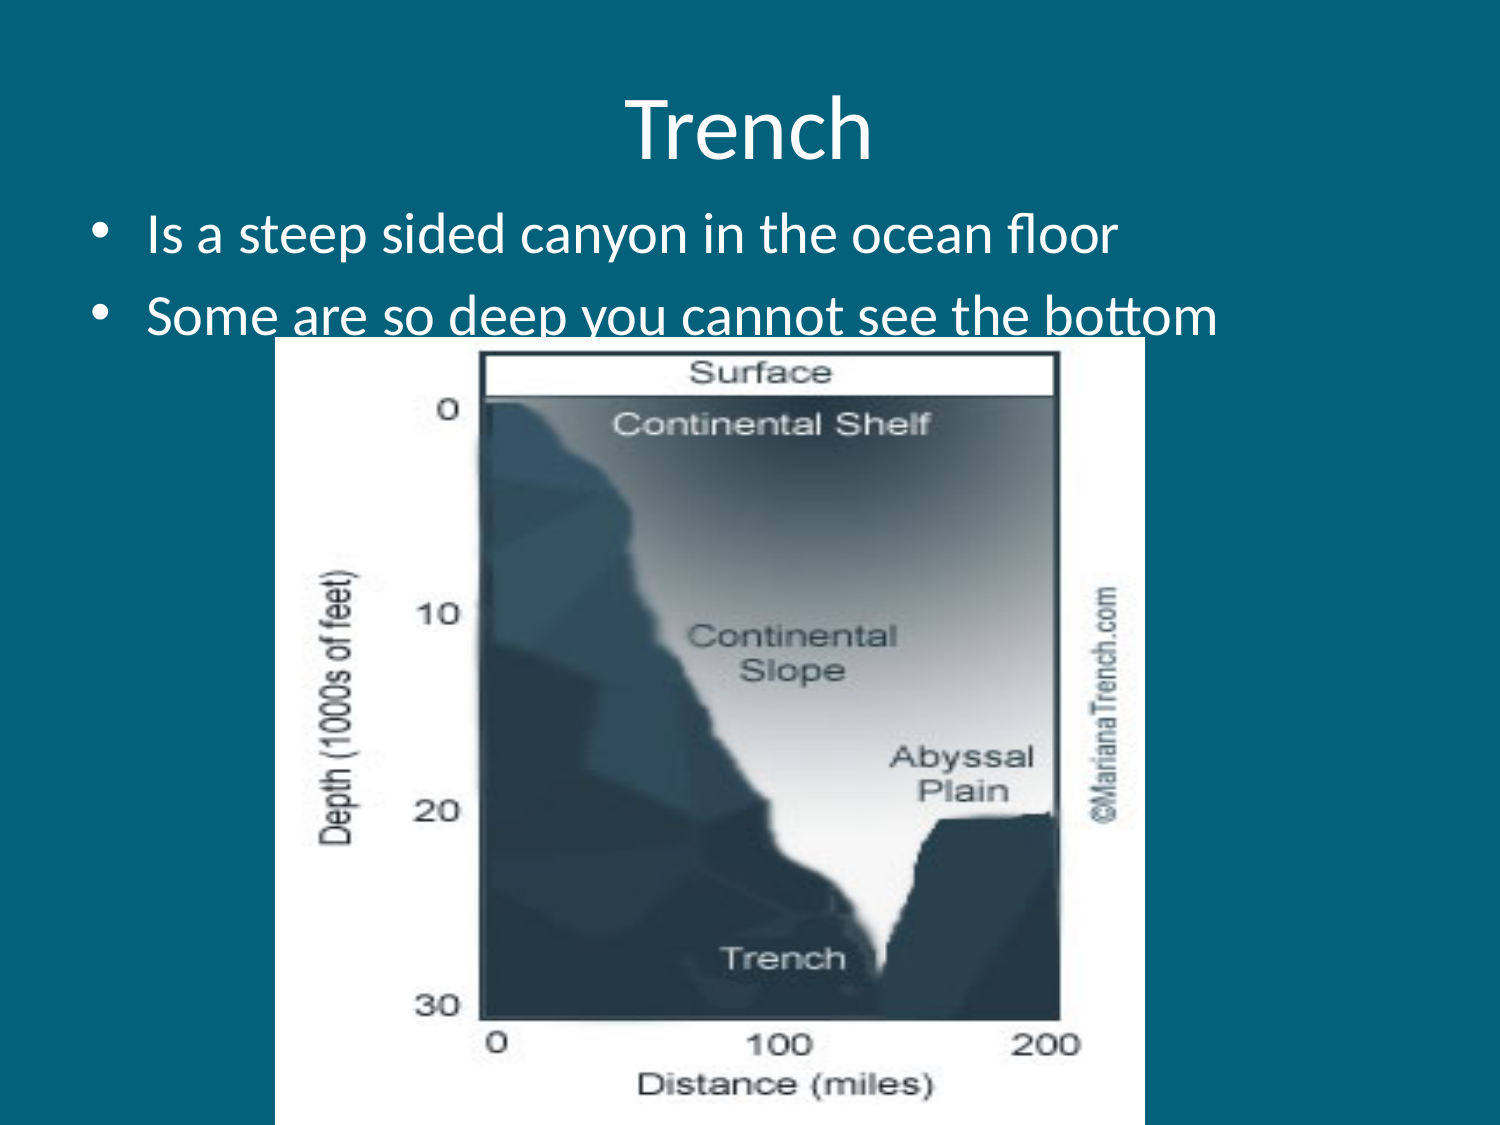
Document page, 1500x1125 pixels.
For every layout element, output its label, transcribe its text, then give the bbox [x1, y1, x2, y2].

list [274, 337, 1145, 1125]
title Trench [75, 45, 1425, 200]
list Is a steep sided canyon in the ocean floor Some are so deep you cannot see the bottom [75, 187, 1263, 375]
